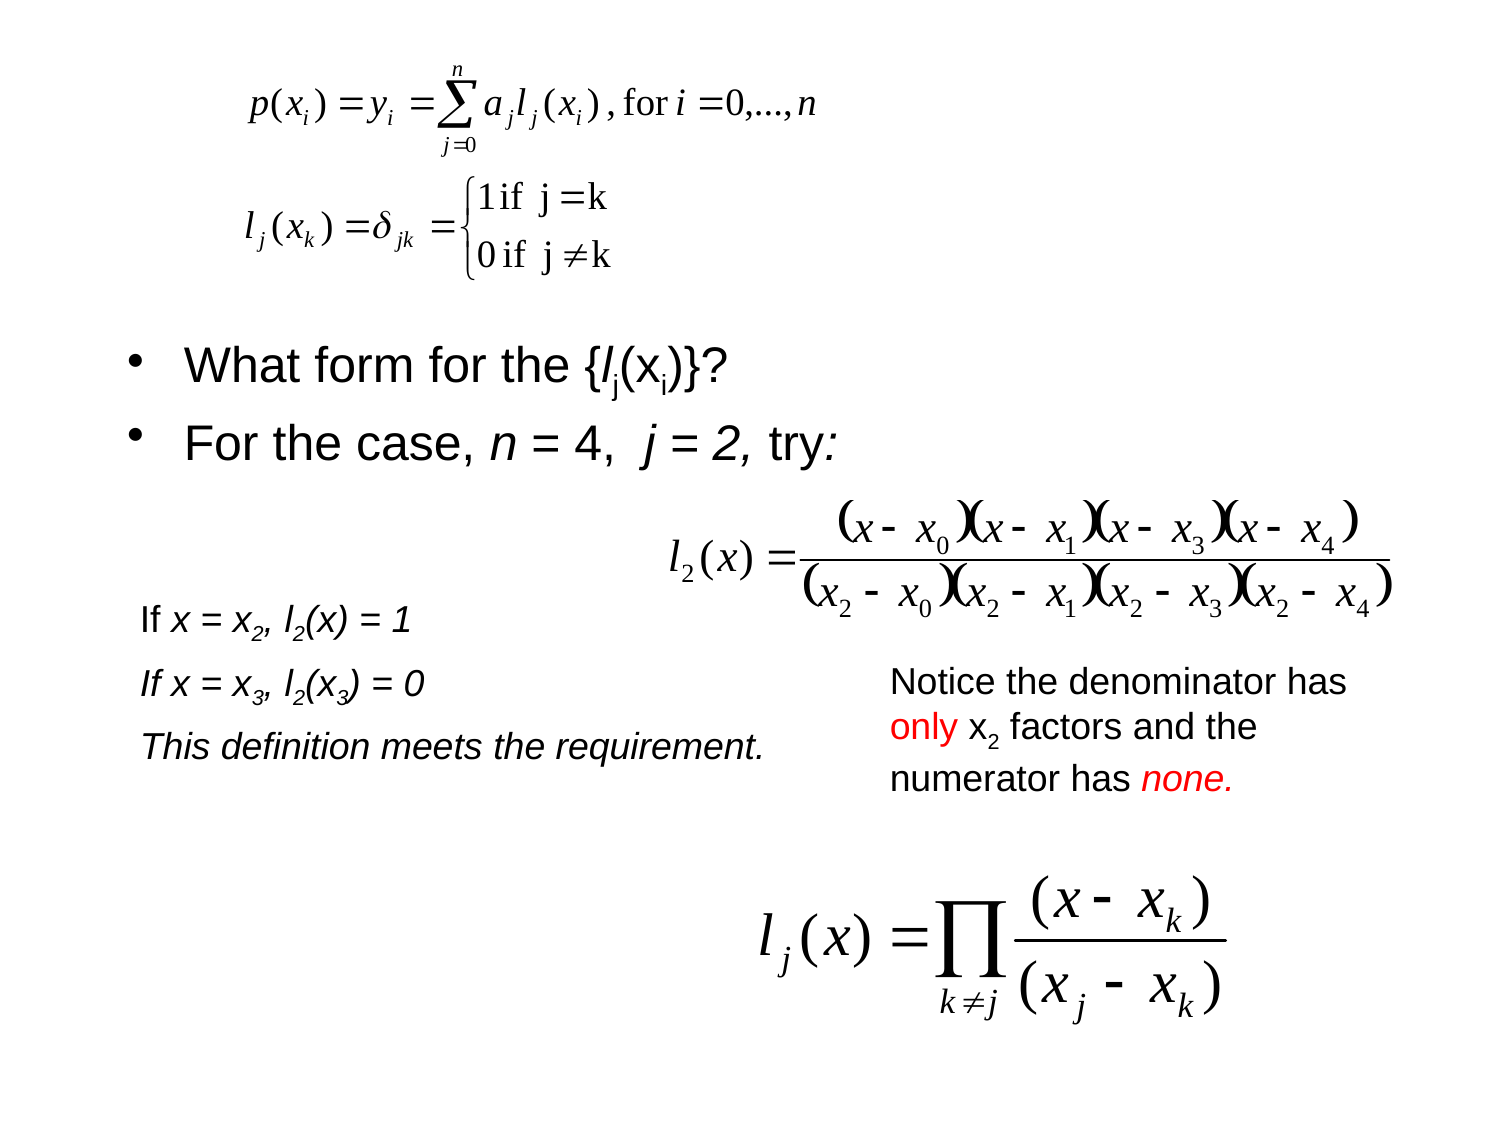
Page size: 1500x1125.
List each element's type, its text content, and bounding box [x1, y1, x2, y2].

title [238, 49, 824, 289]
text_box Notice the denominator has only x2 factors and the numerator has none. [875, 649, 1425, 806]
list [662, 499, 1401, 629]
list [749, 849, 1238, 1037]
text_box If x = x2, l2(x) = 1 If x = x3, l2(x3) = 0 This definition meets the requirement. [125, 587, 1050, 775]
list What form for the {lj(xi)}? For the case, n = 4, j = 2, try: [112, 324, 1001, 476]
